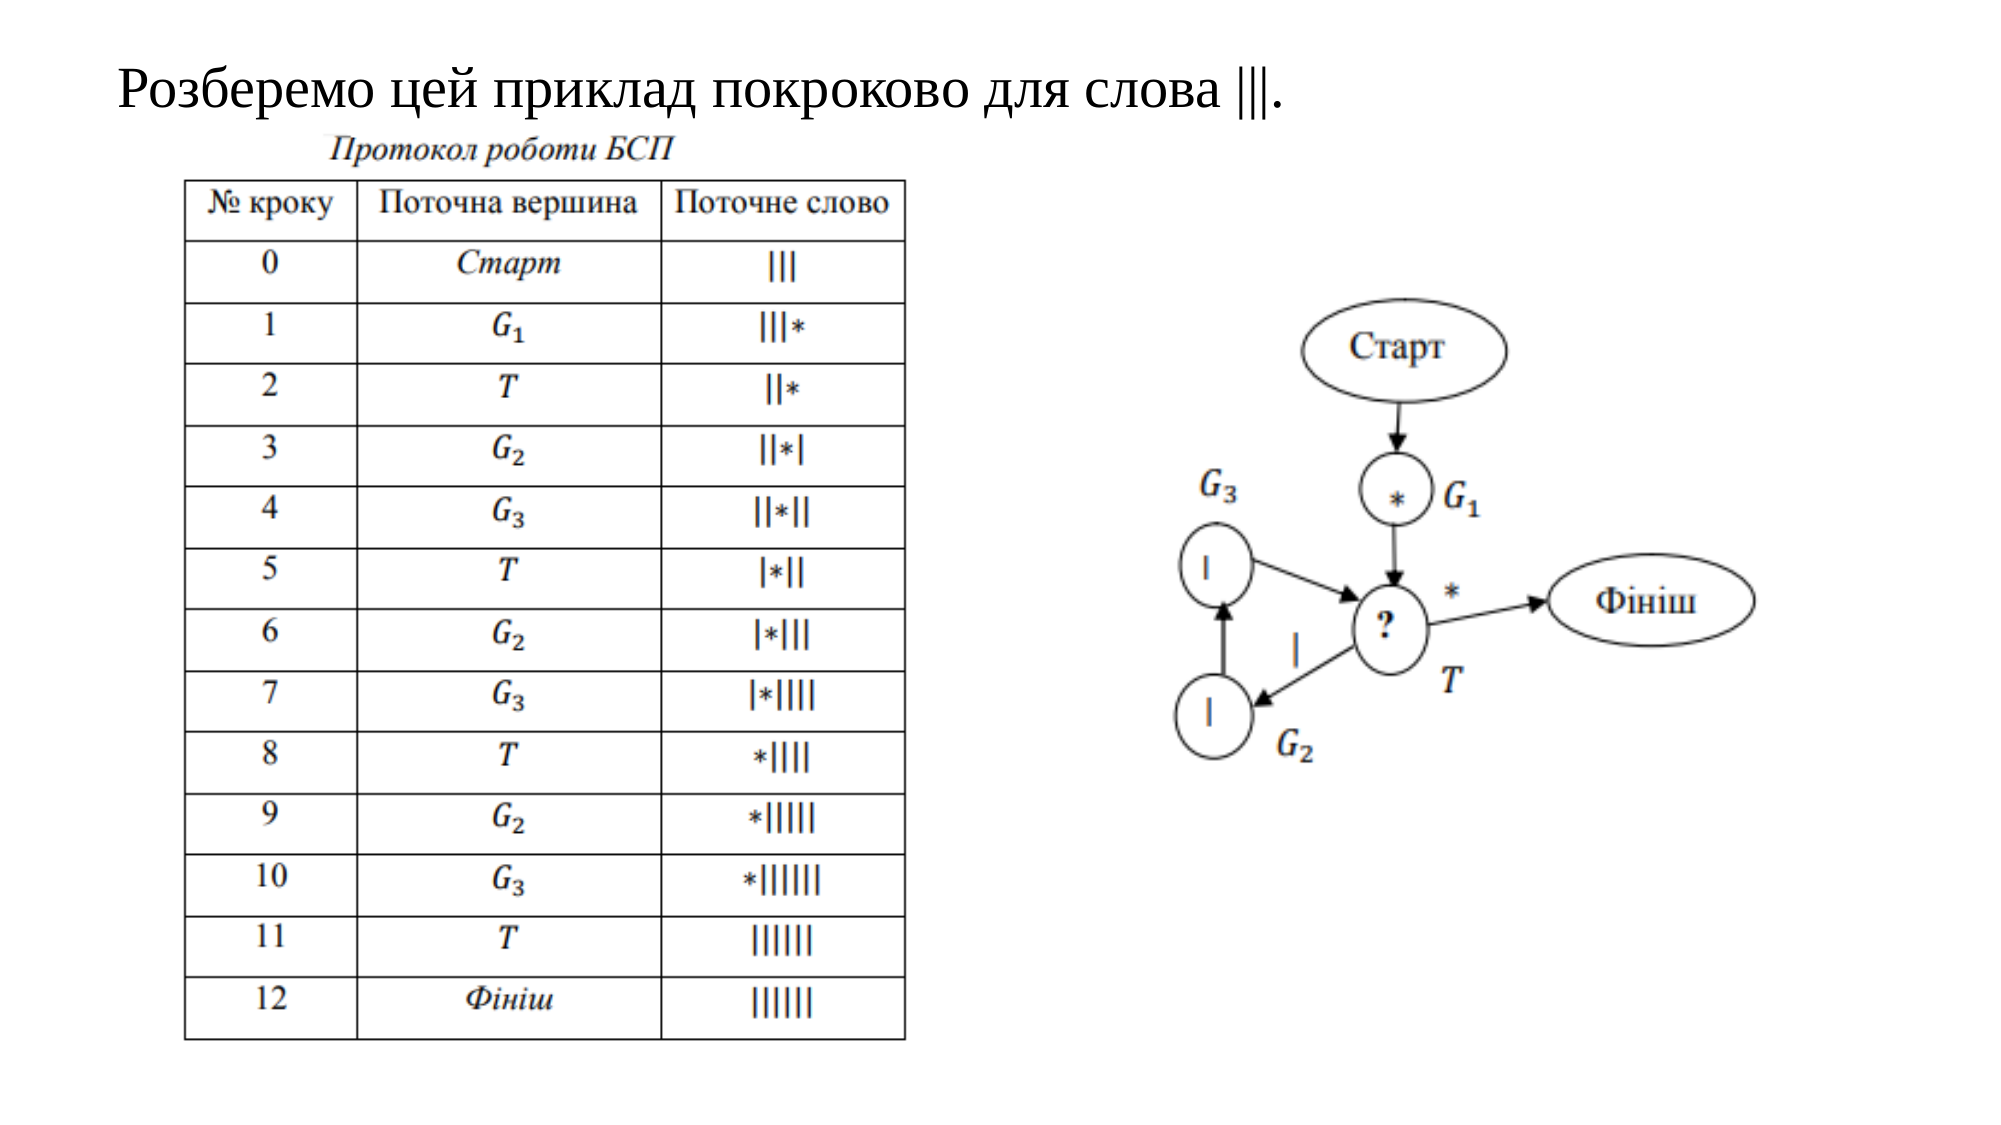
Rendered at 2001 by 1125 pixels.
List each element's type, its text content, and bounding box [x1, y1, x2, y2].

text_box Розберемо цей приклад покроково для слова |||. [102, 41, 1693, 127]
picture [168, 127, 921, 1048]
picture [1135, 282, 1773, 804]
